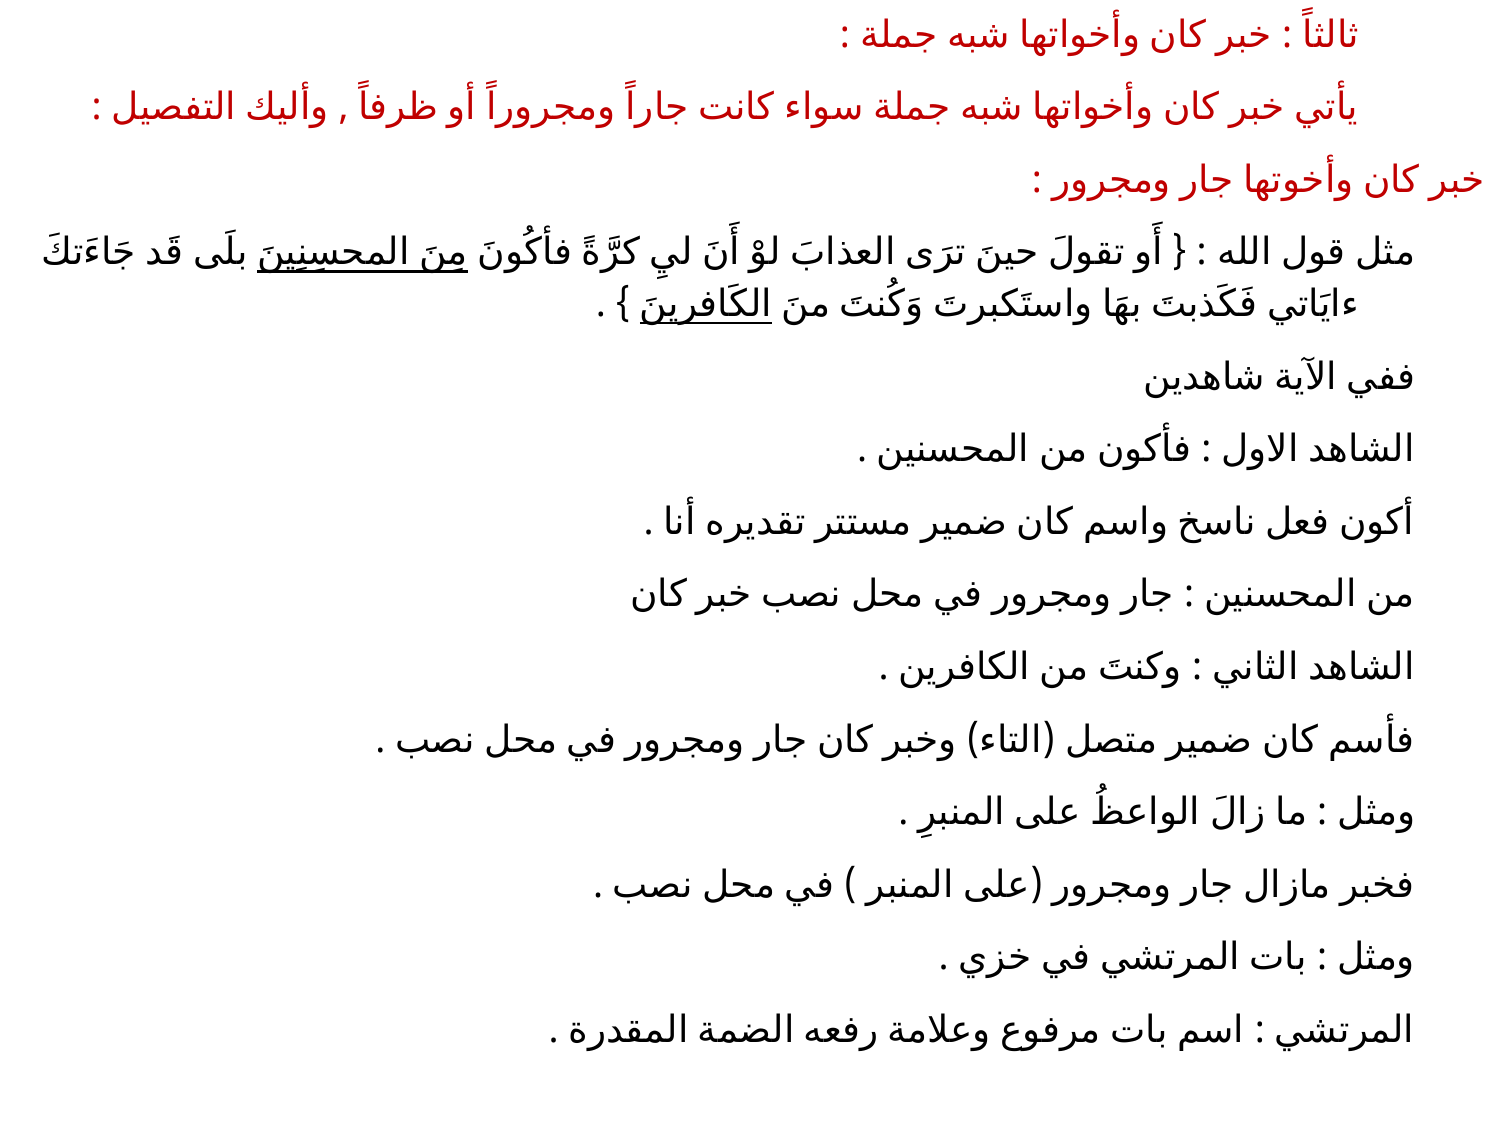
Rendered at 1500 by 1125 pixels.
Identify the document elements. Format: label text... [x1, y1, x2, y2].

text_box ثالثاً : خبر كان وأخواتها شبه جملة : يأتي خبر كان وأخواتها شبه جملة سواء كانت جاراً ومجروراً أو ظرفاً , وأليك التفصيل : خبر كان وأخوتها جار ومجرور : مثل قول الله : { أَو تقولَ حينَ ترَى العذابَ لوْ أَنَ ليِ كرَّةً فأكُونَ مِنَ المحسِنِينَ بلَى قَد جَاءَتكَ ءايَاتي فَكَذبتَ بهَا واستَكبرتَ وَكُنتَ منَ الكَافرينَ } . ففي الآية شاهدين الشاهد الاول : فأكون من المحسنين . أكون فعل ناسخ واسم كان ضمير مستتر تقديره أنا . من المحسنين : جار ومجرور في محل نصب خبر كان الشاهد الثاني : وكنتَ من الكافرين . فأسم كان ضمير متصل (التاء) وخبر كان جار ومجرور في محل نصب . ومثل : ما زالَ الواعظُ على المنبرِ . فخبر مازال جار ومجرور (على المنبر ) في محل نصب . ومثل : بات المرتشي في خزي . المرتشي : اسم بات مرفوع وعلامة رفعه الضمة المقدرة . [0, 0, 1500, 1058]
